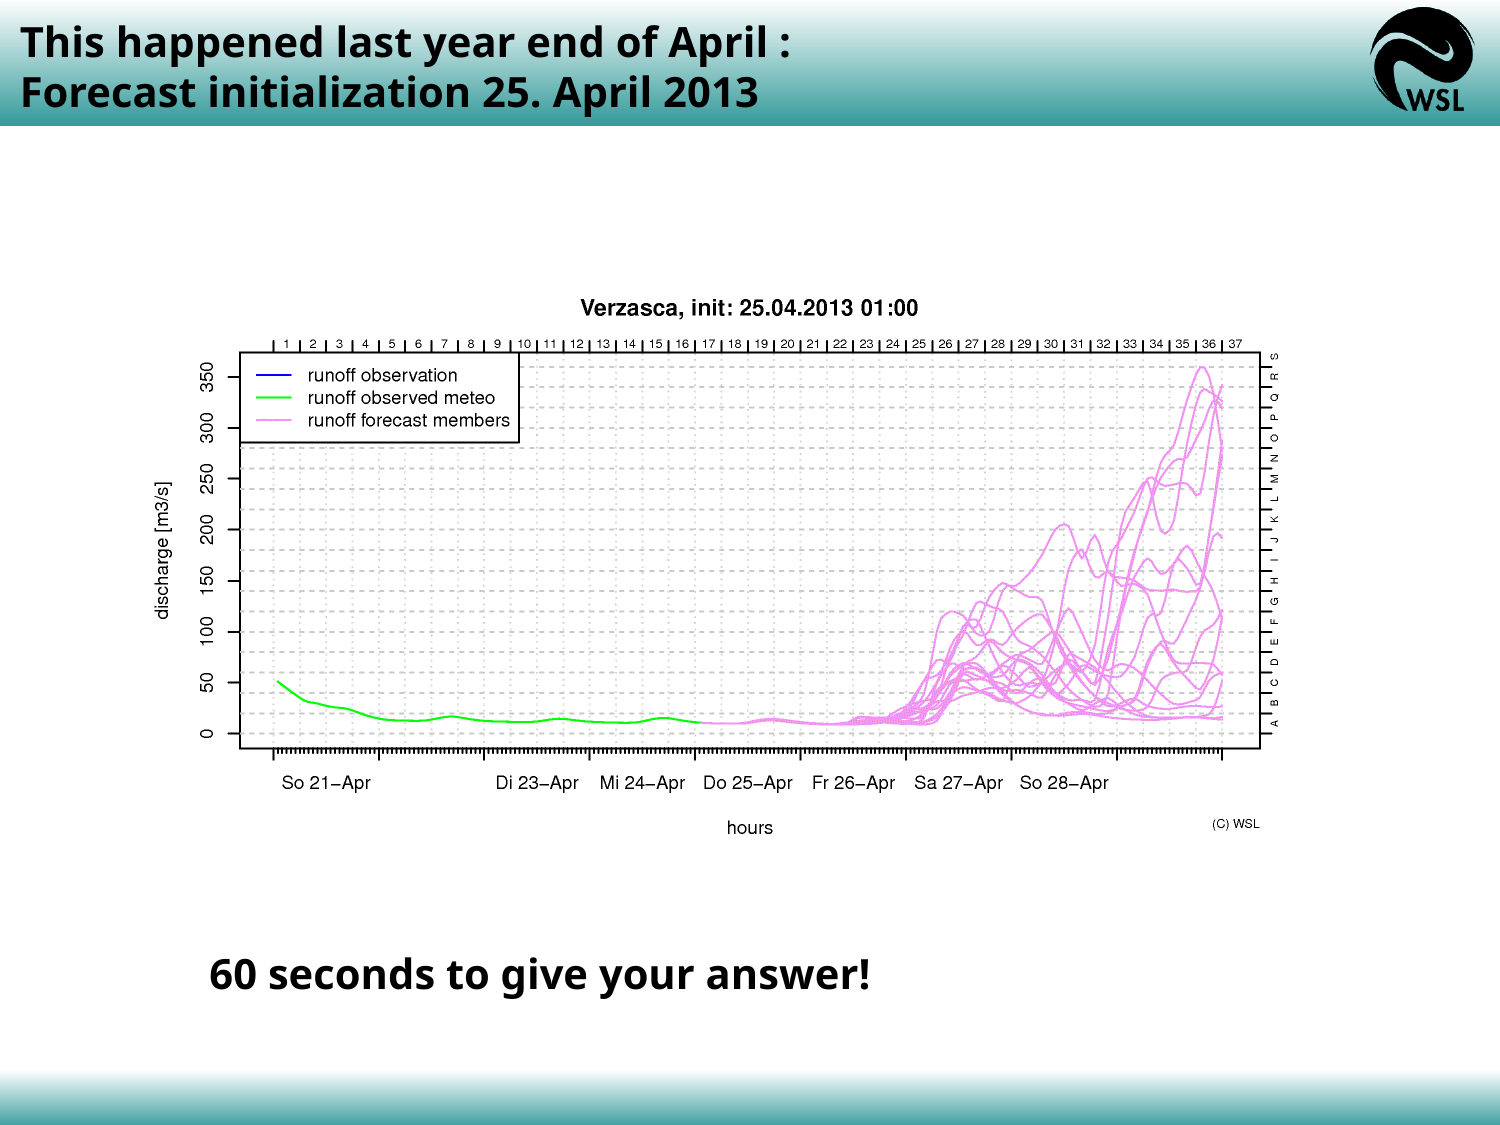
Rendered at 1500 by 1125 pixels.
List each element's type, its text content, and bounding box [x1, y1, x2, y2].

text_box This happened last year end of April : Forecast initialization 25. April 2013 [4, 8, 1388, 138]
text_box 60 seconds to give your answer! [194, 940, 1400, 1006]
picture [149, 262, 1351, 863]
picture [1370, 7, 1475, 111]
